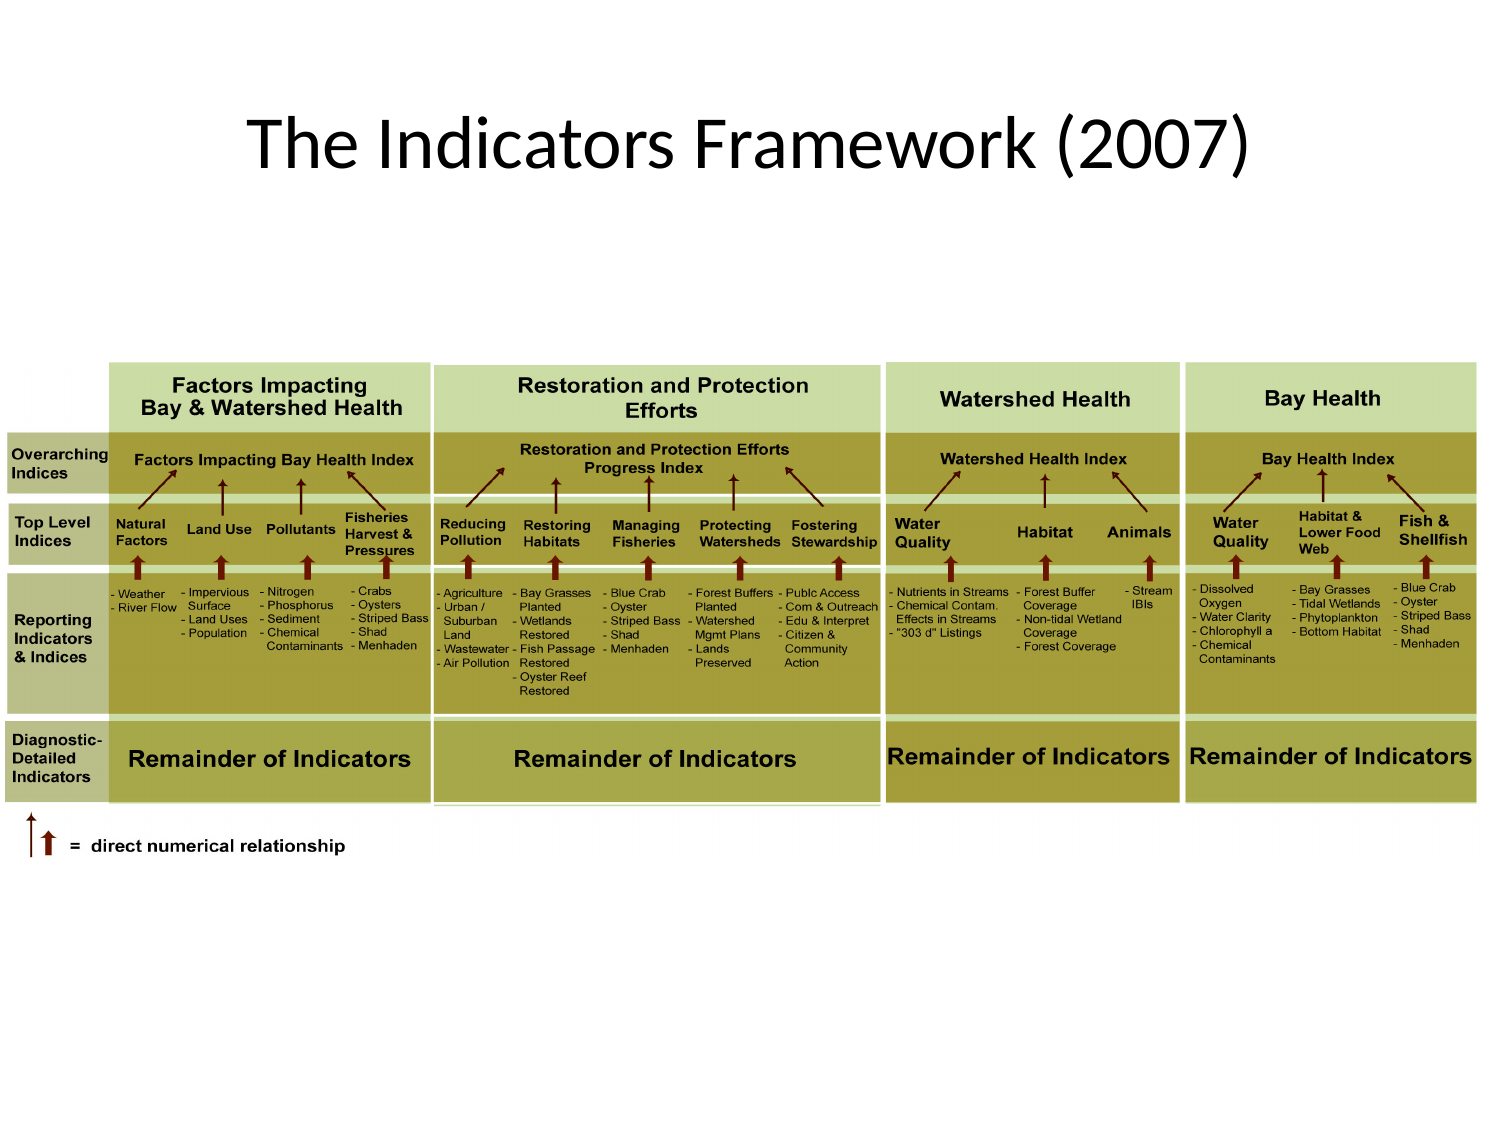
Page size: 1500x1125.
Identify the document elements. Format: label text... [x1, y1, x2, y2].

picture [4, 362, 1500, 858]
title The Indicators Framework (2007) [75, 45, 1425, 233]
